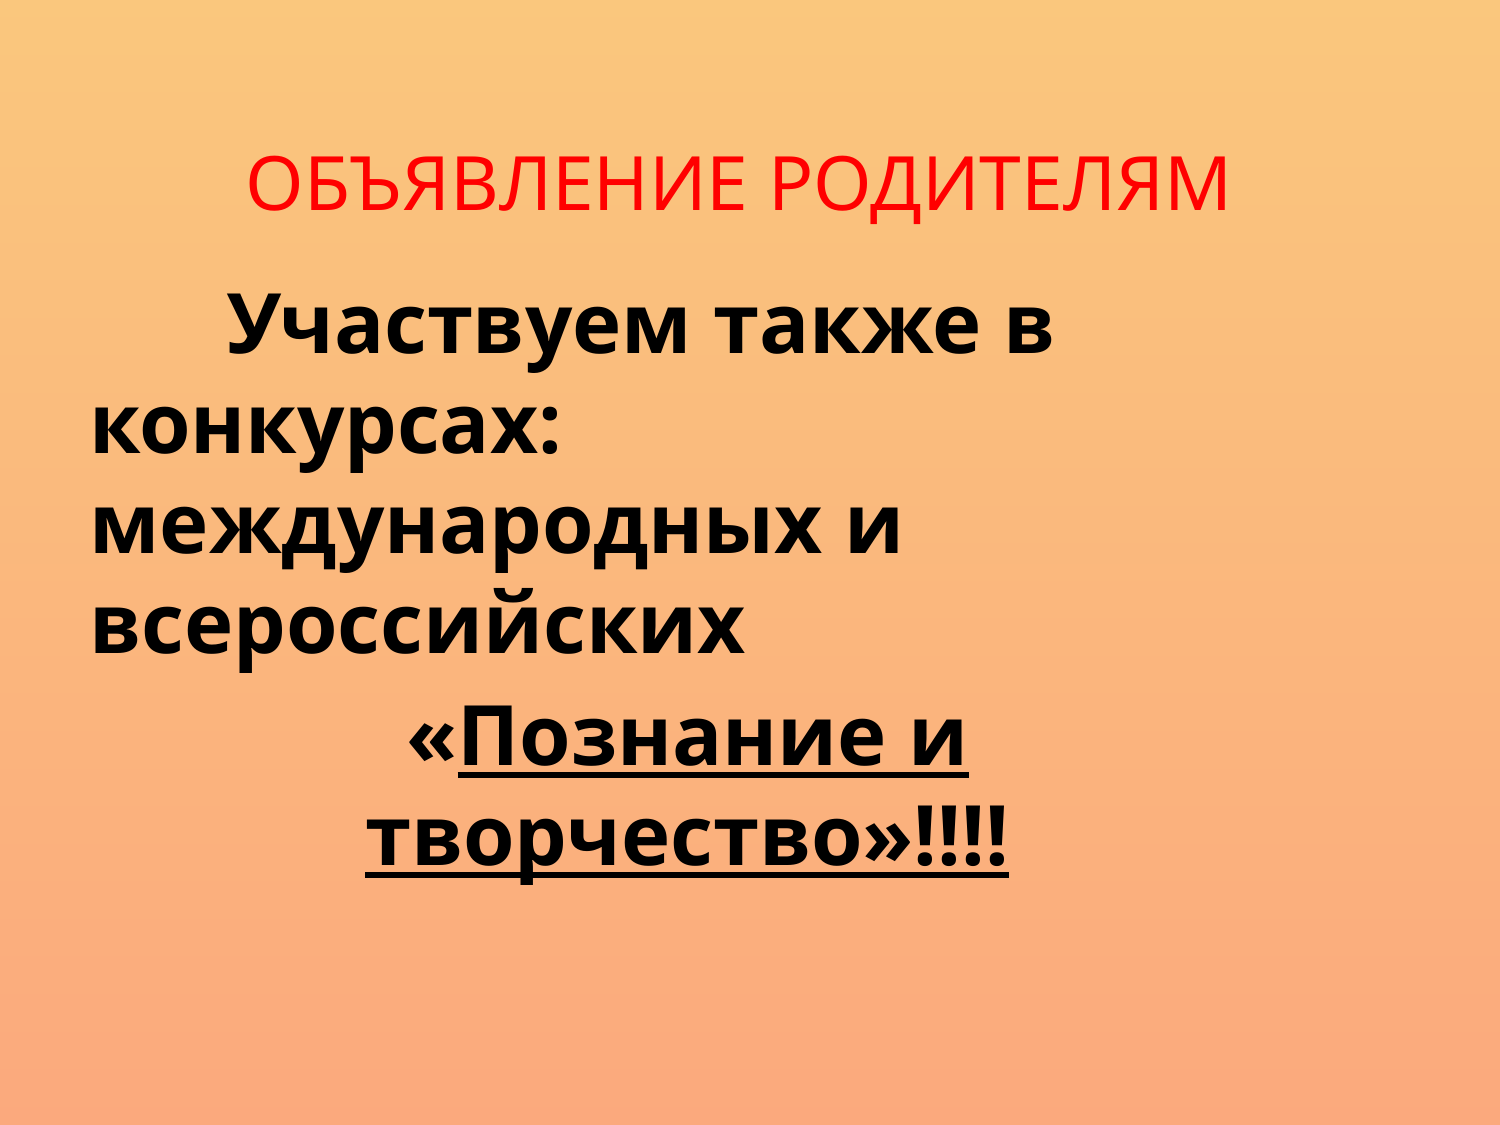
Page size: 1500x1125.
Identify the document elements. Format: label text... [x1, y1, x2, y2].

title Объявление родителям [75, 45, 1300, 233]
list Участвуем также в конкурсах: международных и всероссийских «Познание и творчество»!!!! [75, 262, 1300, 1062]
